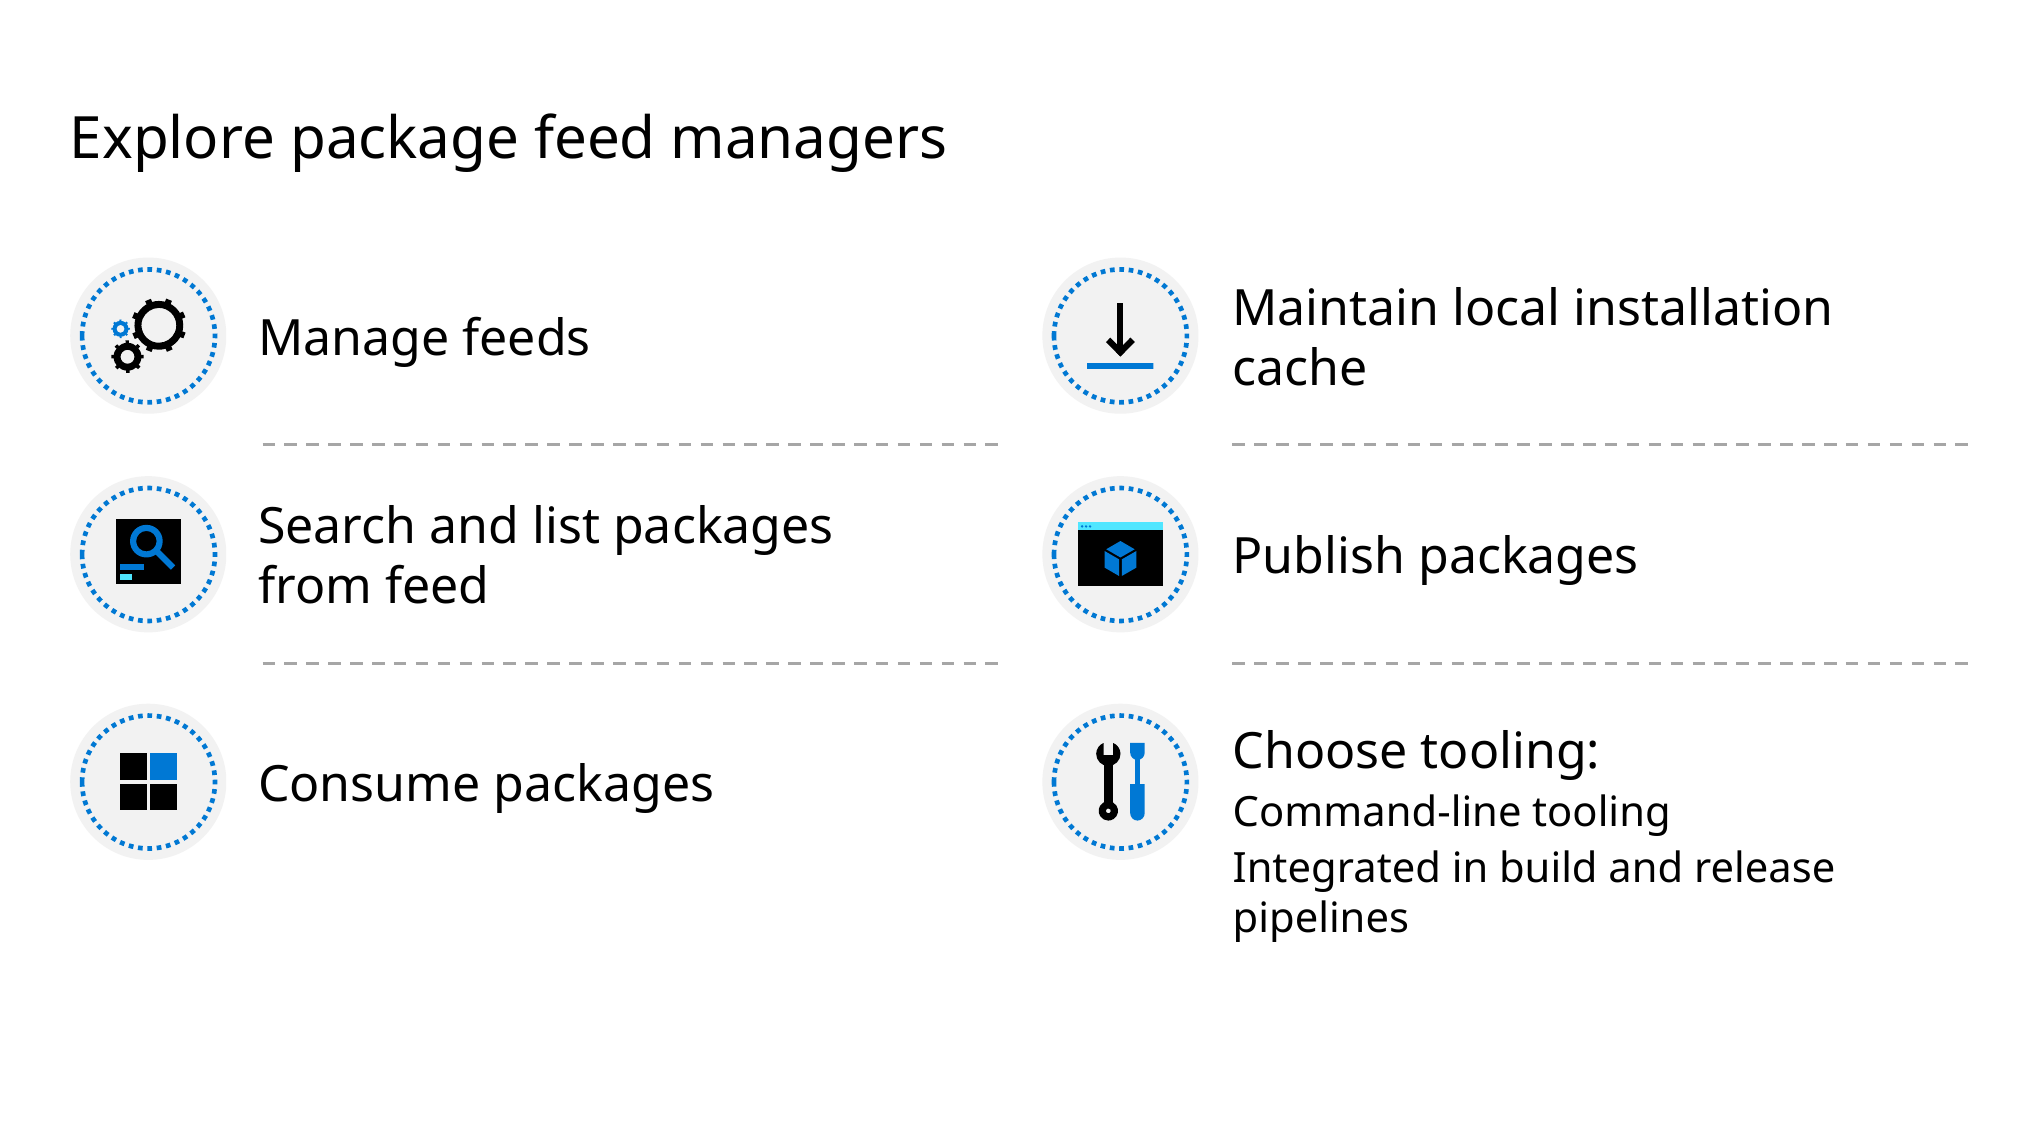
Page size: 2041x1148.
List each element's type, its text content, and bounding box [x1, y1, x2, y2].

text_box Consume packages [257, 751, 998, 813]
picture [1041, 475, 1199, 633]
picture [69, 703, 227, 860]
text_box Choose tooling: Command-line tooling Integrated in build and release pipelines [1232, 717, 1973, 942]
text_box Maintain local installation cache [1232, 275, 1973, 396]
picture [69, 475, 227, 633]
picture [1041, 703, 1199, 860]
title Explore package feed managers [70, 103, 1969, 172]
picture [1041, 257, 1199, 414]
text_box Manage feeds [257, 304, 998, 366]
picture [69, 257, 227, 414]
text_box Search and list packages from feed [257, 493, 998, 615]
text_box Publish packages [1232, 523, 1973, 585]
